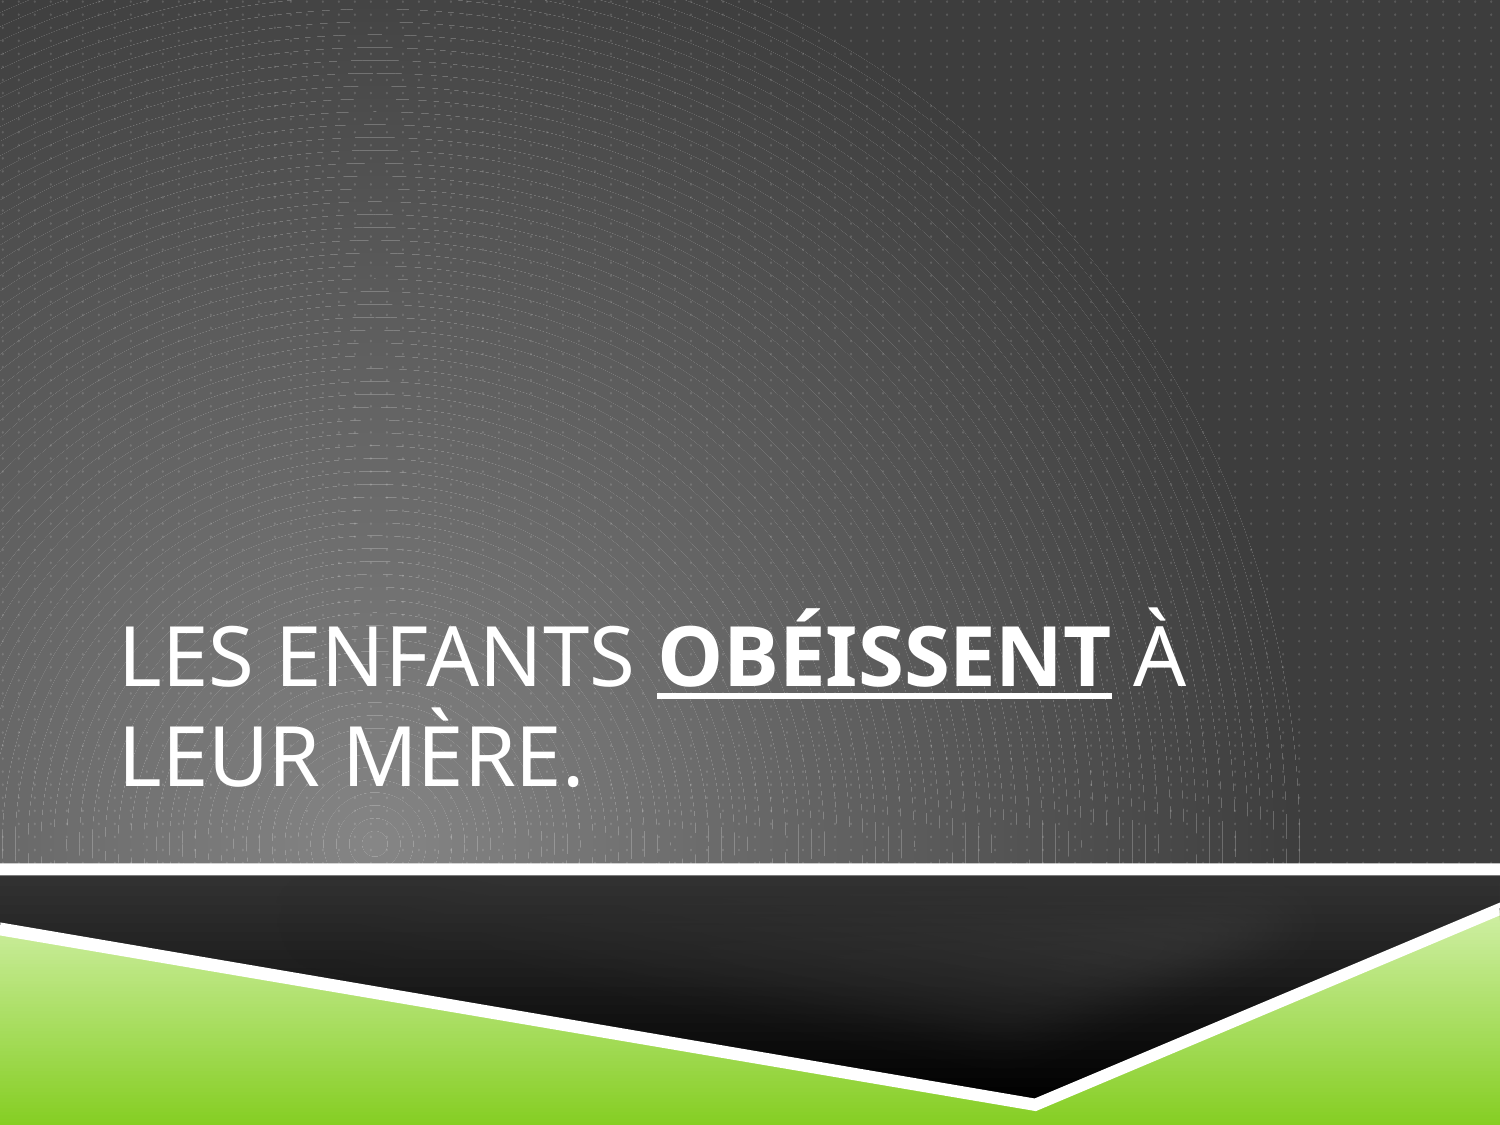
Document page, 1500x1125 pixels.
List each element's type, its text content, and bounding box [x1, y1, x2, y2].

title Les enfants obéissent à leur mère. [118, 596, 1394, 820]
